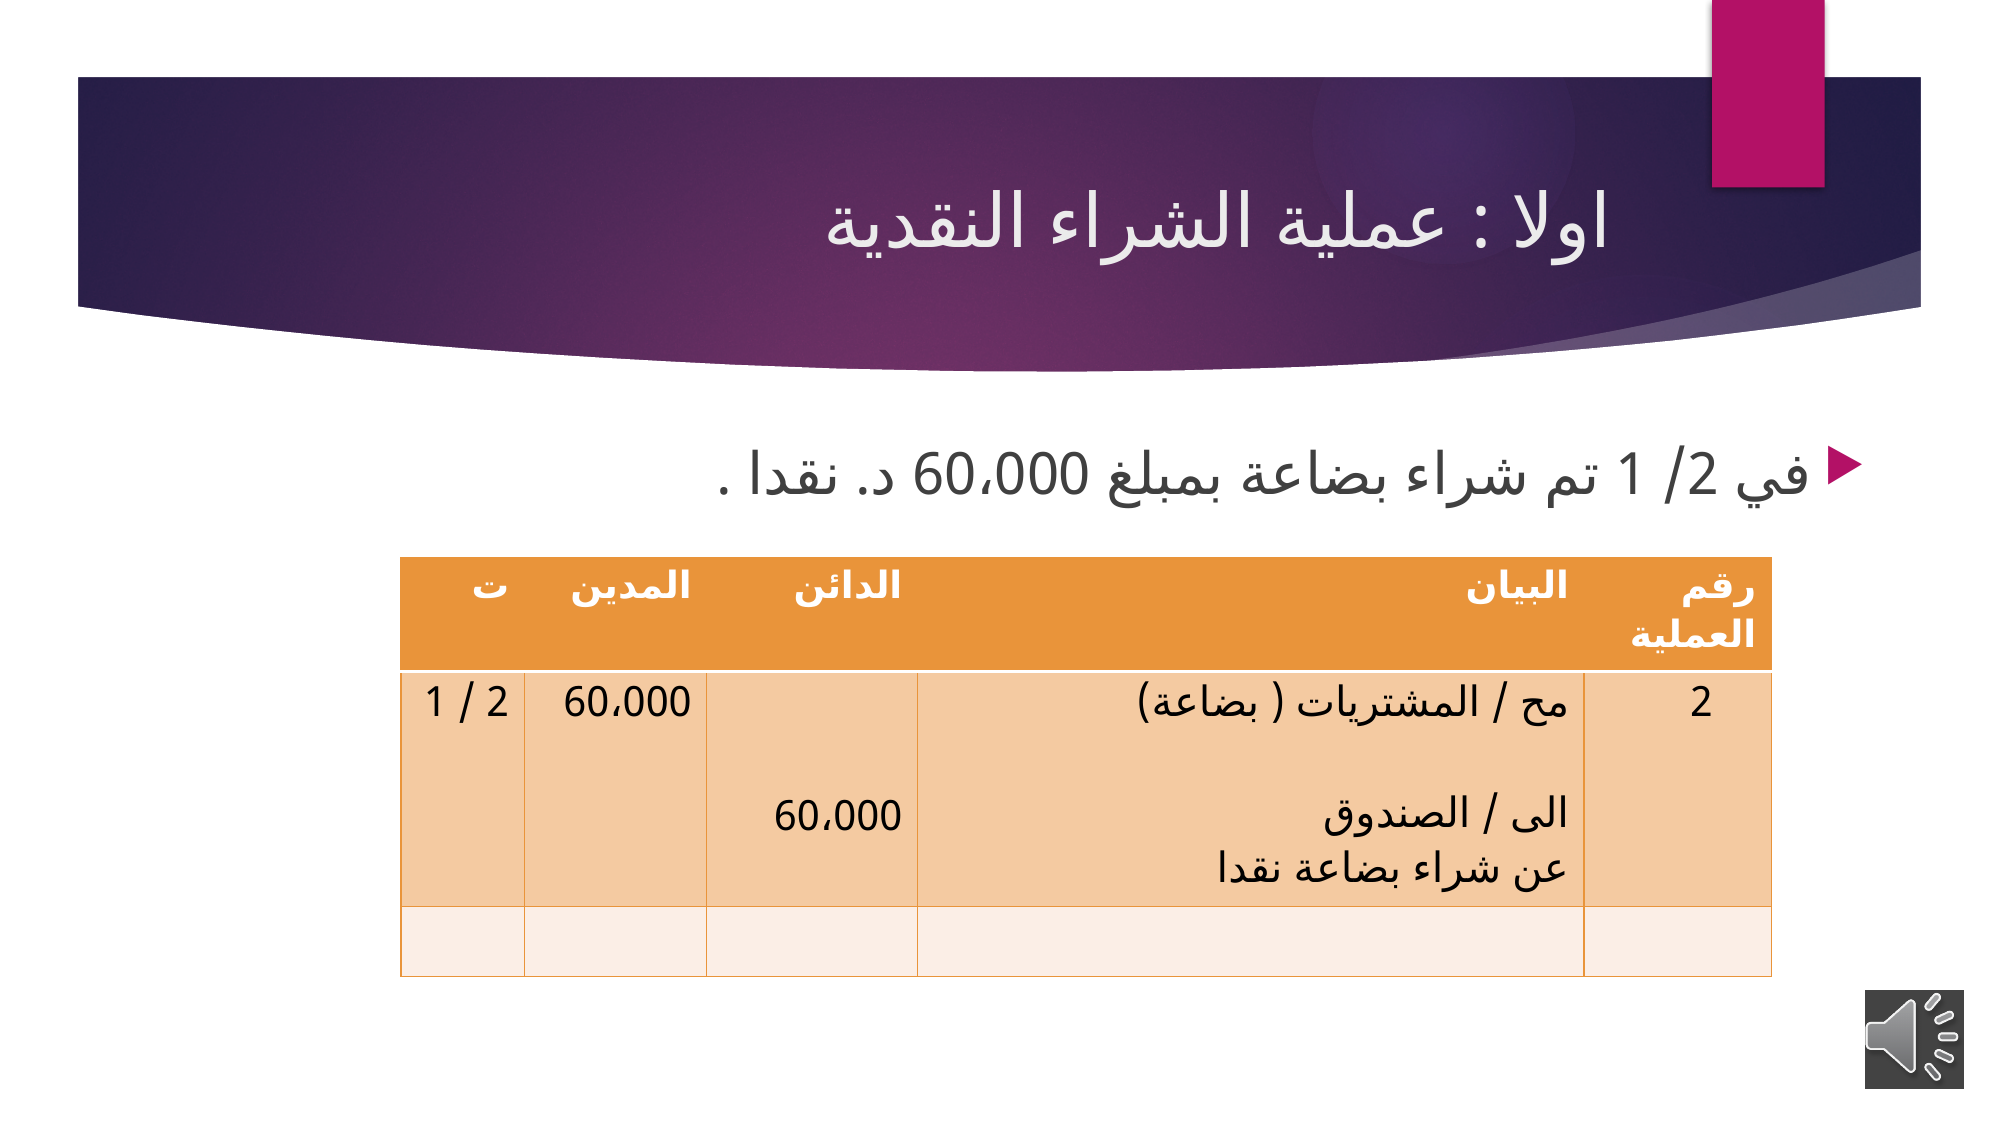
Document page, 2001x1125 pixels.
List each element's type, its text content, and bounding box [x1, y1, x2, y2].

table_cell 2 [1585, 673, 1771, 906]
table_cell [707, 907, 917, 976]
table_header البيان [918, 558, 1583, 670]
table_cell [1585, 907, 1771, 976]
picture [1864, 989, 1965, 1090]
table_cell 60،000 [707, 673, 917, 906]
table_cell [525, 907, 706, 976]
table_header المدين [525, 558, 706, 670]
table_cell [918, 907, 1583, 976]
title اولا : عملية الشراء النقدية [189, 159, 1627, 276]
table_cell 2 / 1 [402, 673, 524, 906]
table_cell 60،000 [525, 673, 706, 906]
table_cell مح / المشتريات ( بضاعة) الى / الصندوق عن شراء بضاعة نقدا [918, 673, 1583, 906]
table_header الدائن [707, 558, 917, 670]
table_cell [402, 907, 524, 976]
table_header رقم العملية [1585, 558, 1771, 670]
table_header ت [402, 558, 524, 670]
list في 2/ 1 تم شراء بضاعة بمبلغ 60،000 د. نقدا . [265, 428, 1883, 1065]
